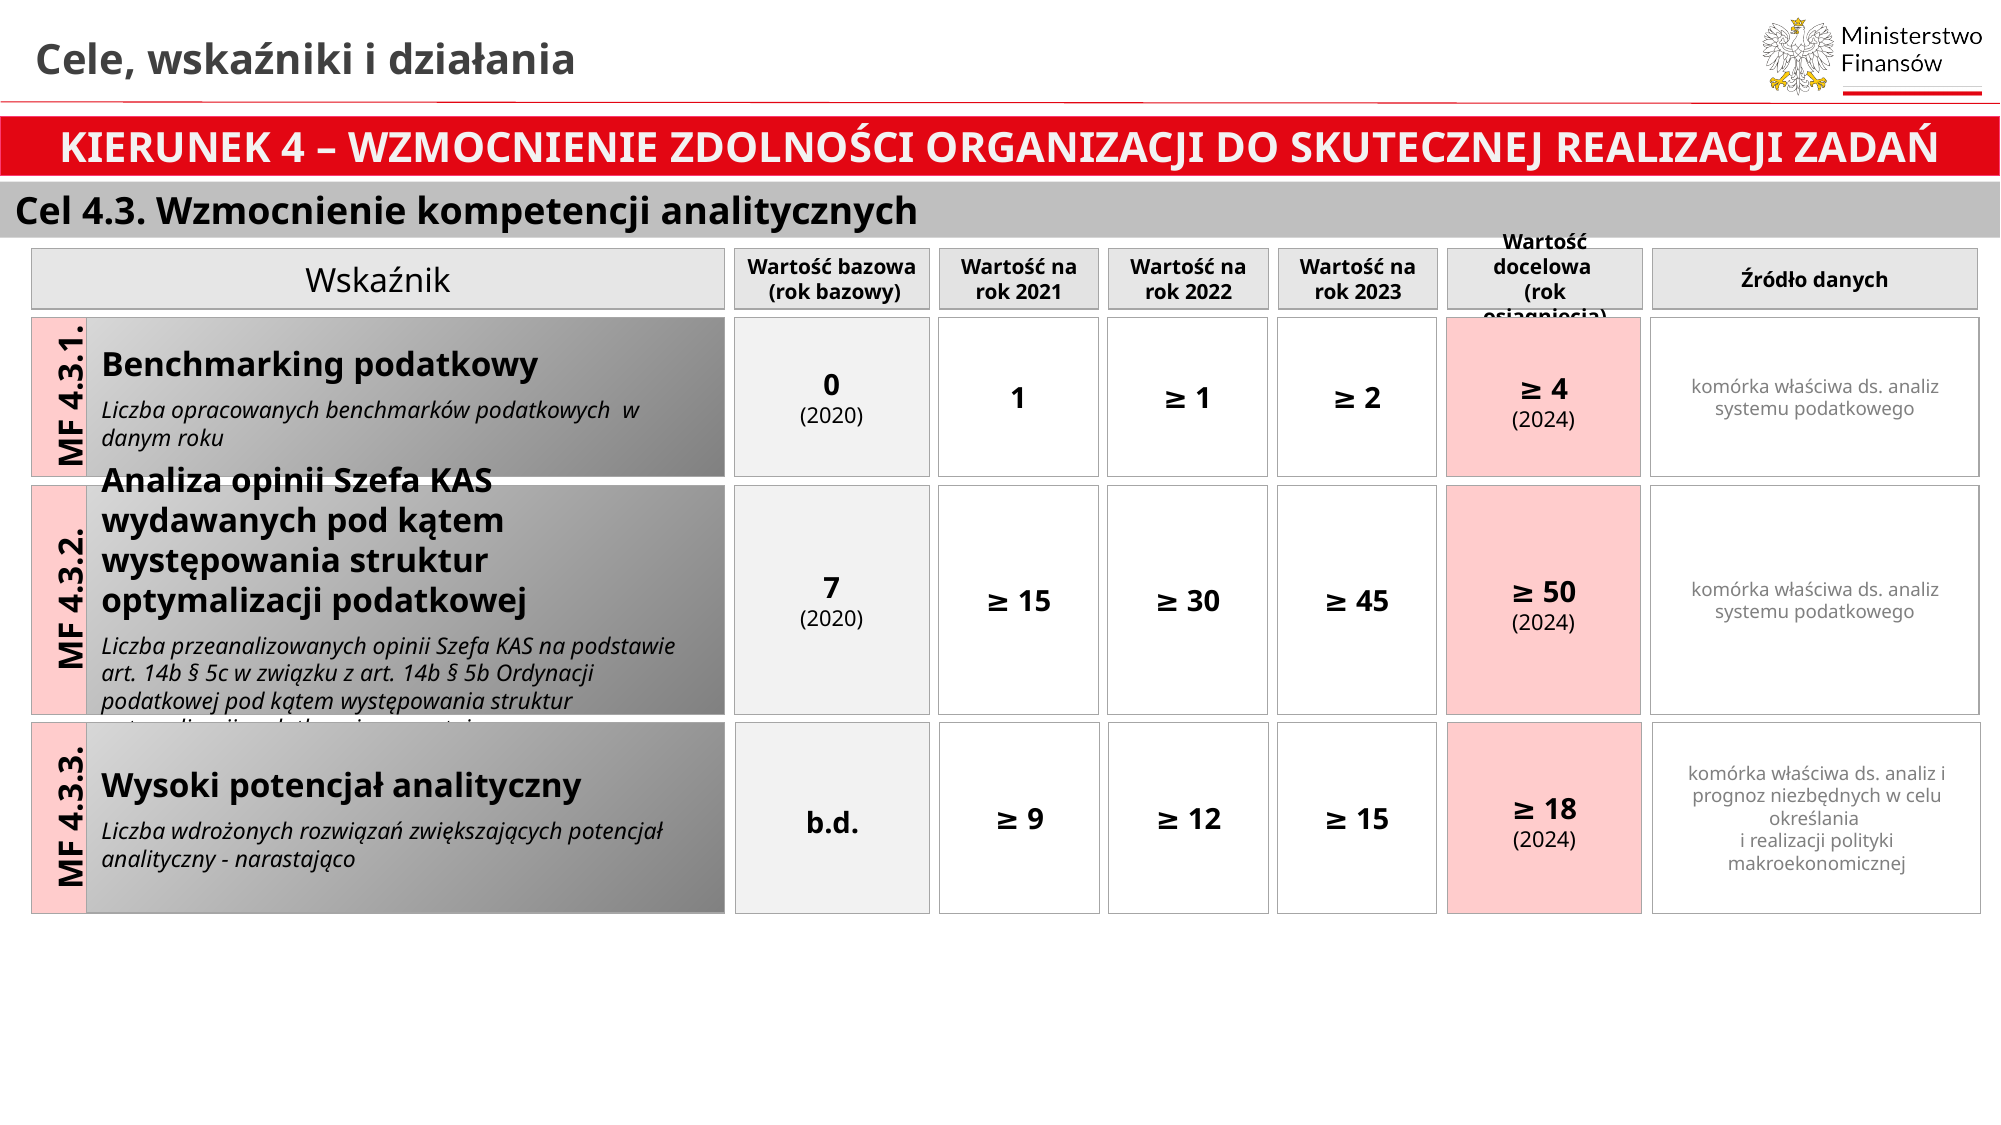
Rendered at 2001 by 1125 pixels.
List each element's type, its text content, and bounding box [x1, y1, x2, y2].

text_box Wartość bazowa (rok bazowy) [734, 248, 930, 310]
text_box ≥ 45 [1277, 485, 1437, 715]
text_box ≥ 2 [1277, 317, 1437, 477]
text_box ≥ 12 [1108, 722, 1269, 914]
text_box komórka właściwa ds. analiz i prognoz niezbędnych w celu określania i realizacji polityki makroekonomicznej [1652, 722, 1981, 914]
text_box Cel 4.3. Wzmocnienie kompetencji analitycznych [0, 181, 2000, 238]
picture [1743, 0, 2000, 101]
text_box ≥ 30 [1107, 485, 1268, 715]
text_box Wartość na rok 2021 [939, 248, 1099, 310]
text_box b.d. [735, 722, 930, 914]
text_box ≥ 15 [1277, 722, 1437, 914]
text_box 7 (2020) [734, 485, 930, 715]
text_box Wartość na rok 2023 [1278, 248, 1438, 310]
text_box ≥ 50 (2024) [1446, 485, 1641, 715]
text_box Wskaźnik [31, 248, 725, 310]
text_box ≥ 9 [939, 722, 1100, 914]
text_box 1 [938, 317, 1099, 477]
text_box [31, 485, 725, 715]
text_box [31, 317, 725, 477]
text_box KIERUNEK 4 – WZMOCNIENIE ZDOLNOŚCI ORGANIZACJI DO SKUTECZNEJ REALIZACJI ZADAŃ [0, 116, 2000, 176]
text_box ≥ 18 (2024) [1447, 722, 1642, 914]
text_box Cele, wskaźniki i działania [31, 25, 1549, 91]
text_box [31, 722, 725, 914]
text_box komórka właściwa ds. analiz systemu podatkowego [1650, 317, 1980, 477]
text_box komórka właściwa ds. analiz systemu podatkowego [1650, 485, 1980, 715]
text_box Wartość na rok 2022 [1108, 248, 1269, 310]
picture [1743, 104, 2000, 114]
text_box ≥ 4 (2024) [1446, 317, 1641, 477]
text_box Wartość docelowa (rok osiągnięcia) [1447, 248, 1643, 310]
text_box 0 (2020) [734, 317, 930, 477]
text_box Źródło danych [1652, 248, 1978, 310]
text_box ≥ 15 [938, 485, 1099, 715]
text_box ≥ 1 [1107, 317, 1268, 477]
